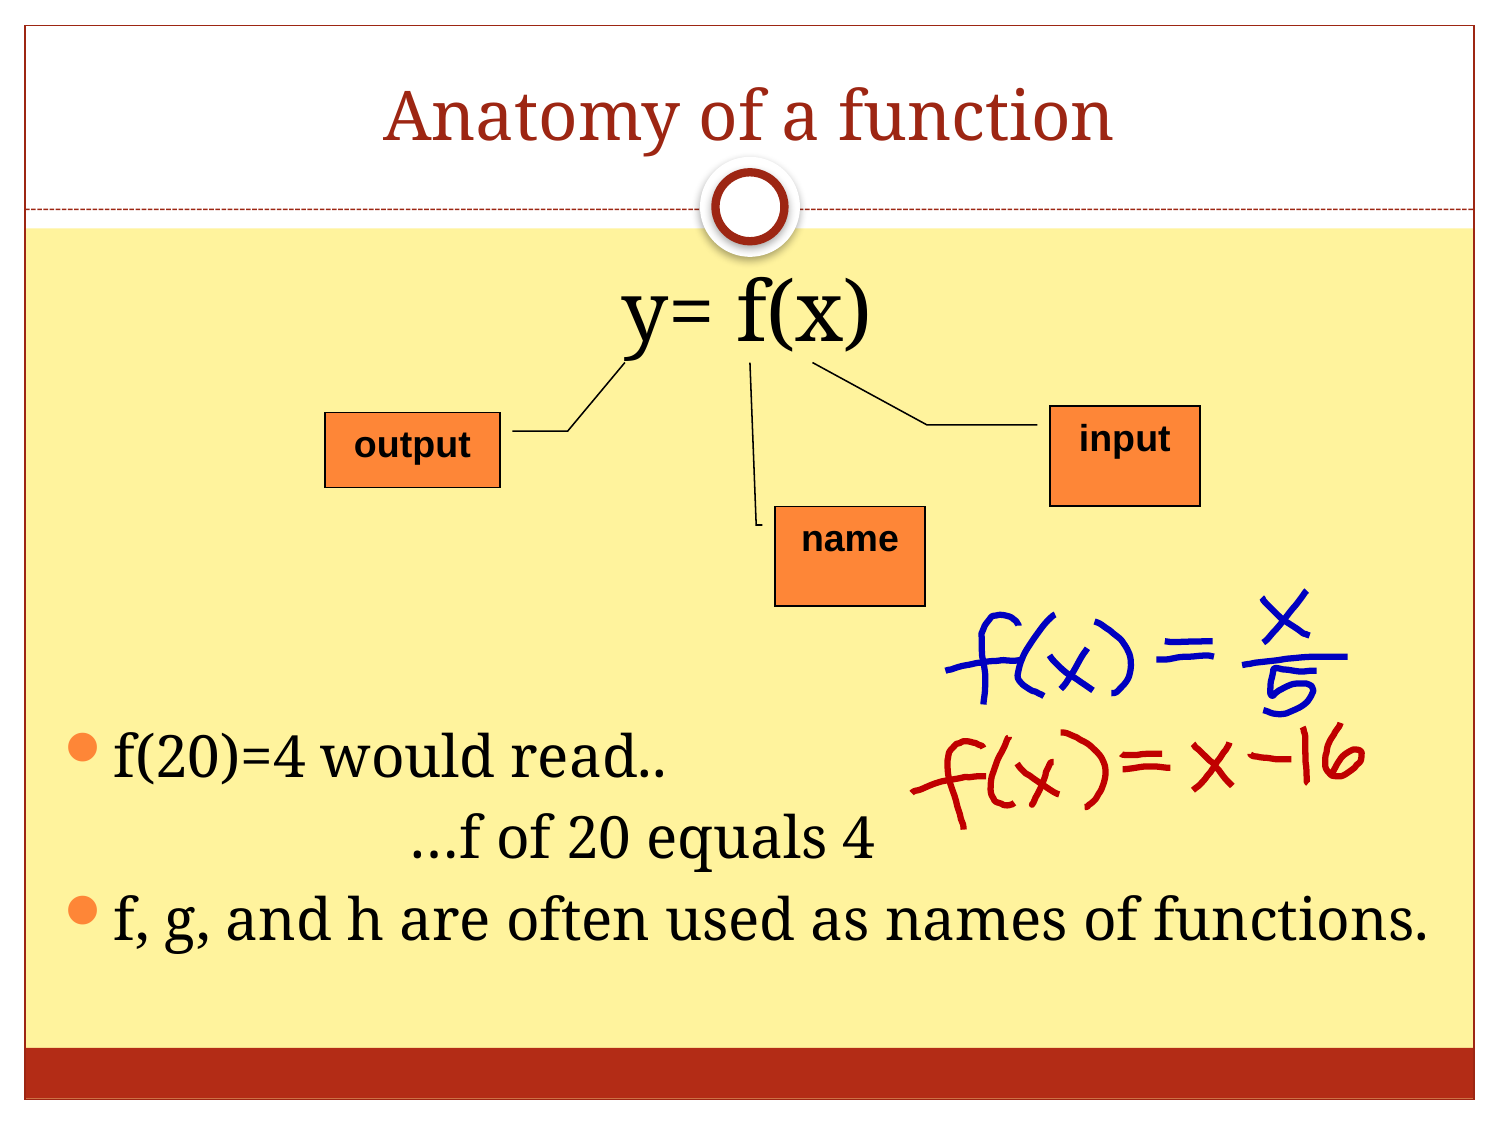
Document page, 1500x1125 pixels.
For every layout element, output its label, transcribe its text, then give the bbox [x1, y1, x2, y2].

text_box [1122, 765, 1171, 770]
text_box [1060, 647, 1089, 690]
text_box [1094, 620, 1132, 694]
text_box [946, 740, 985, 779]
text_box [1324, 722, 1363, 777]
text_box [1048, 654, 1071, 676]
text_box [949, 779, 976, 830]
text_box [1263, 667, 1317, 715]
text_box [1284, 618, 1310, 637]
text_box [1249, 753, 1292, 761]
text_box [945, 659, 1020, 672]
text_box [1192, 743, 1213, 765]
text_box [1192, 742, 1231, 791]
text_box [1156, 654, 1215, 661]
text_box [1031, 761, 1054, 806]
text_box [982, 663, 1002, 705]
text_box [1060, 731, 1107, 808]
text_box [1262, 590, 1308, 644]
text_box [1241, 655, 1348, 666]
text_box [1043, 783, 1060, 796]
text_box input [1049, 406, 1200, 507]
text_box [989, 736, 1015, 807]
text_box [1016, 763, 1042, 784]
text_box [911, 775, 987, 794]
title Anatomy of a function [49, 37, 1450, 162]
list y= f(x) f(20)=4 would read.. …f of 20 equals 4 f, g, and h are often used as names of functions. [49, 250, 1445, 1001]
text_box [1071, 674, 1094, 692]
text_box [1016, 613, 1056, 697]
text_box [1301, 726, 1309, 784]
text_box [980, 614, 1020, 661]
text_box name [774, 506, 925, 607]
text_box [1215, 766, 1233, 787]
text_box [1120, 752, 1163, 756]
text_box output [324, 412, 500, 488]
text_box [1261, 597, 1285, 620]
